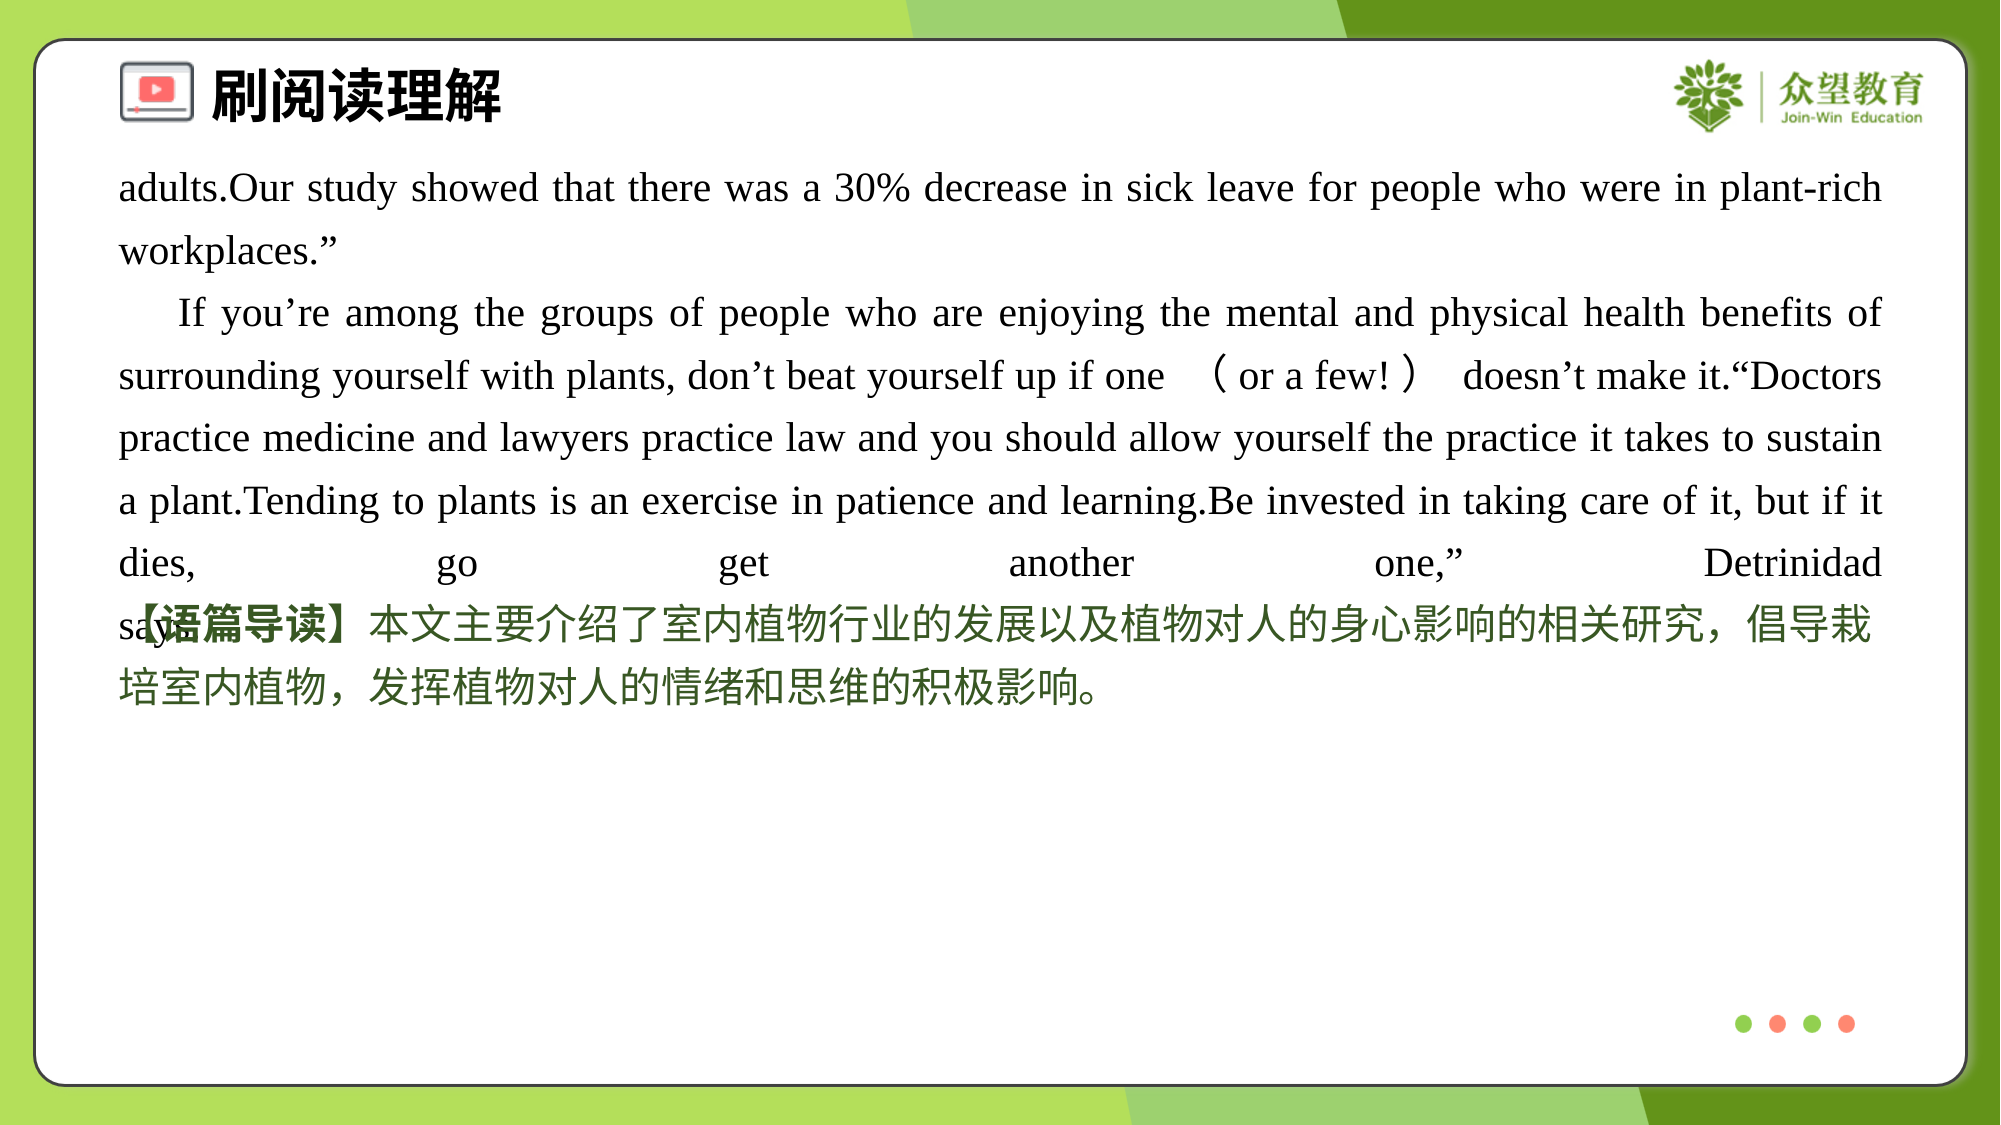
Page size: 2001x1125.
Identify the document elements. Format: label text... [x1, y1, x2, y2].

picture [0, 0, 2000, 1125]
text_box adults.Our study showed that there was a 30% decrease in sick leave for people who were in plant-rich workplaces.” If you’re among the groups of people who are enjoying the mental and physical health benefits of surrounding yourself with plants, don’t beat yourself up if one （or a few!） doesn’t make it.“Doctors practice medicine and lawyers practice law and you should allow yourself the practice it takes to sustain a plant.Tending to plants is an exercise in patience and learning.Be invested in taking care of it, but if it dies, go get another one,” Detrinidad says.#1.4 [118, 147, 1883, 579]
text_box 【语篇导读】本文主要介绍了室内植物行业的发展以及植物对人的身心影响的相关研究，倡导栽培室内植物，发挥植物对人的情绪和思维的积极影响。 [118, 585, 1883, 706]
